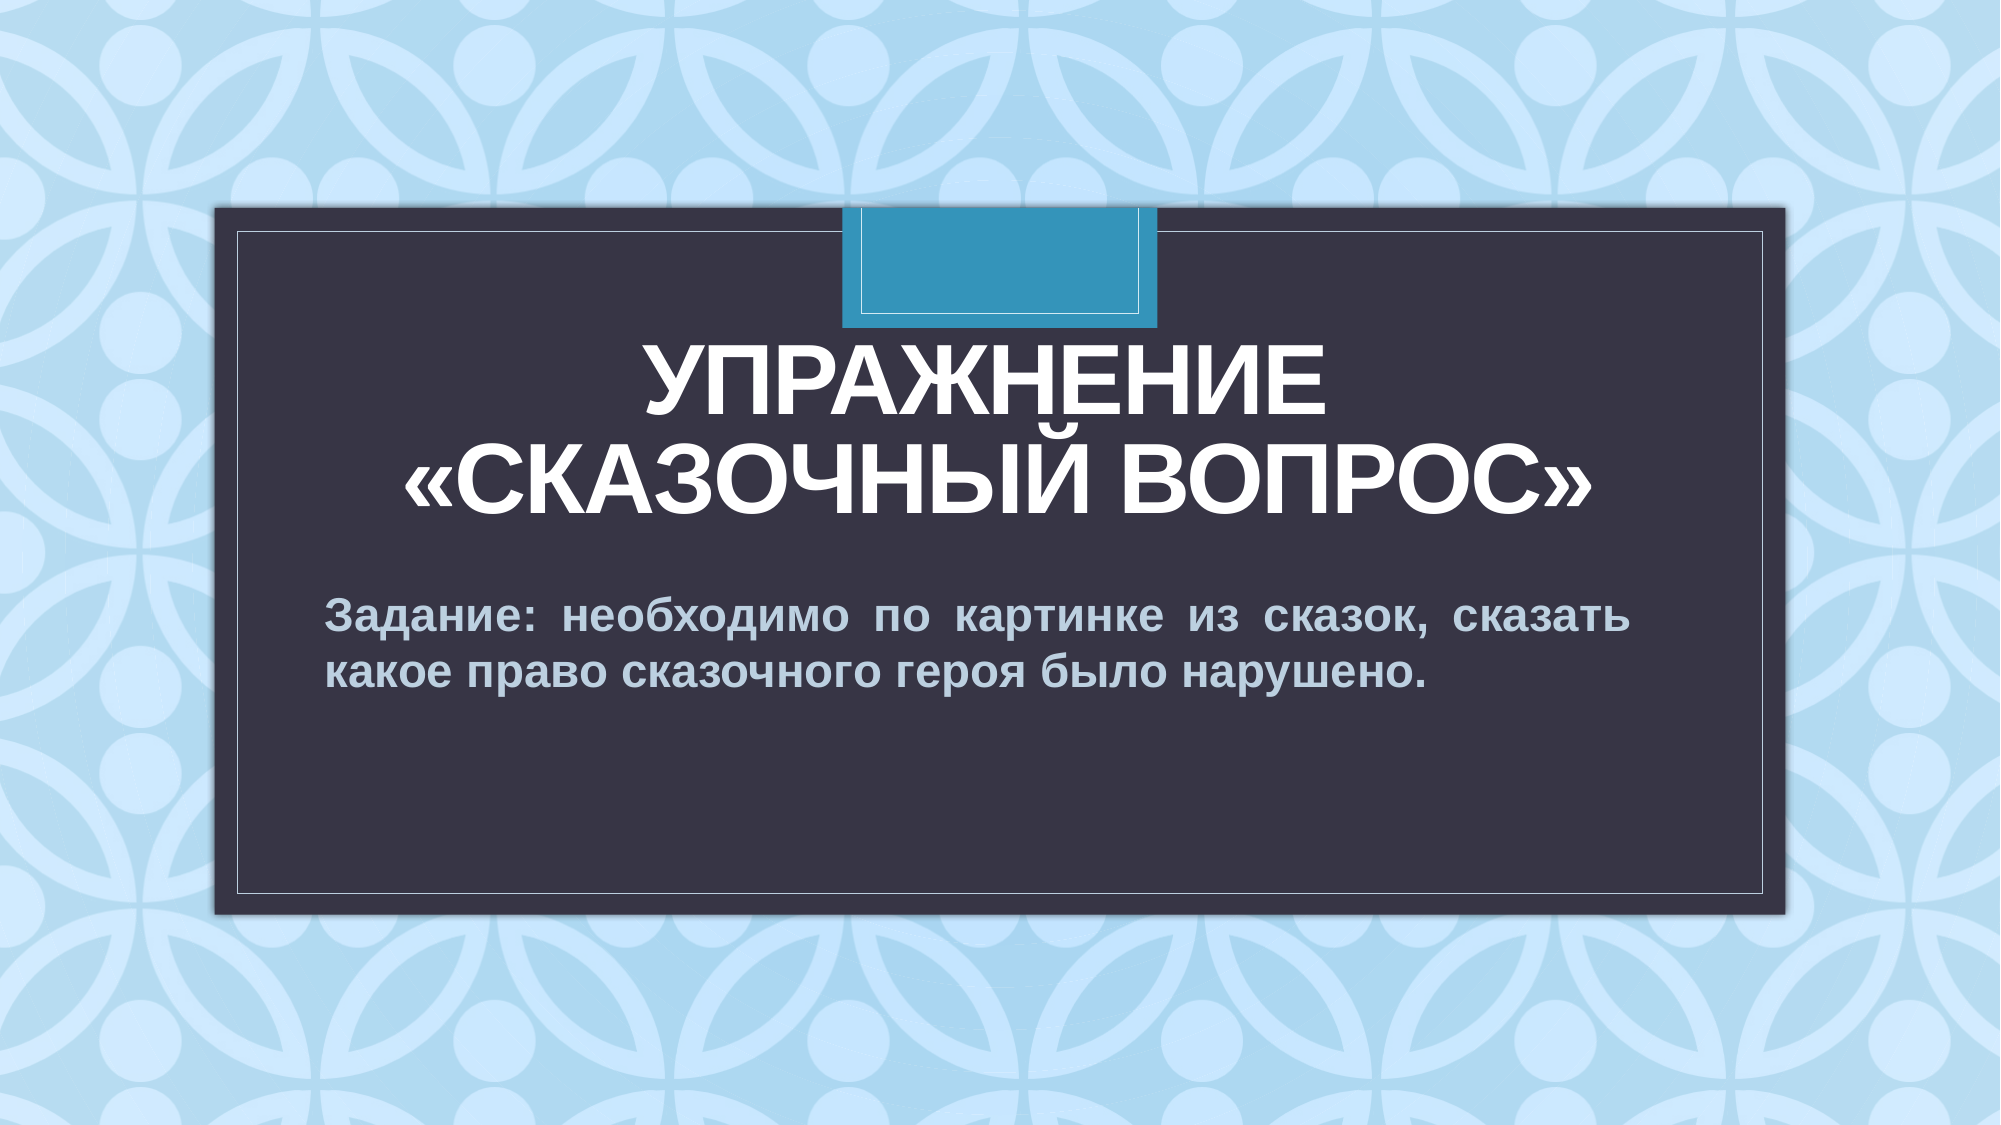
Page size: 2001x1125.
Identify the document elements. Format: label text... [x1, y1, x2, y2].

list Задание: необходимо по картинке из сказок, сказать какое право сказочного героя было нарушено. [309, 576, 1648, 755]
title Упражнение «Сказочный вопрос» [329, 319, 1669, 549]
